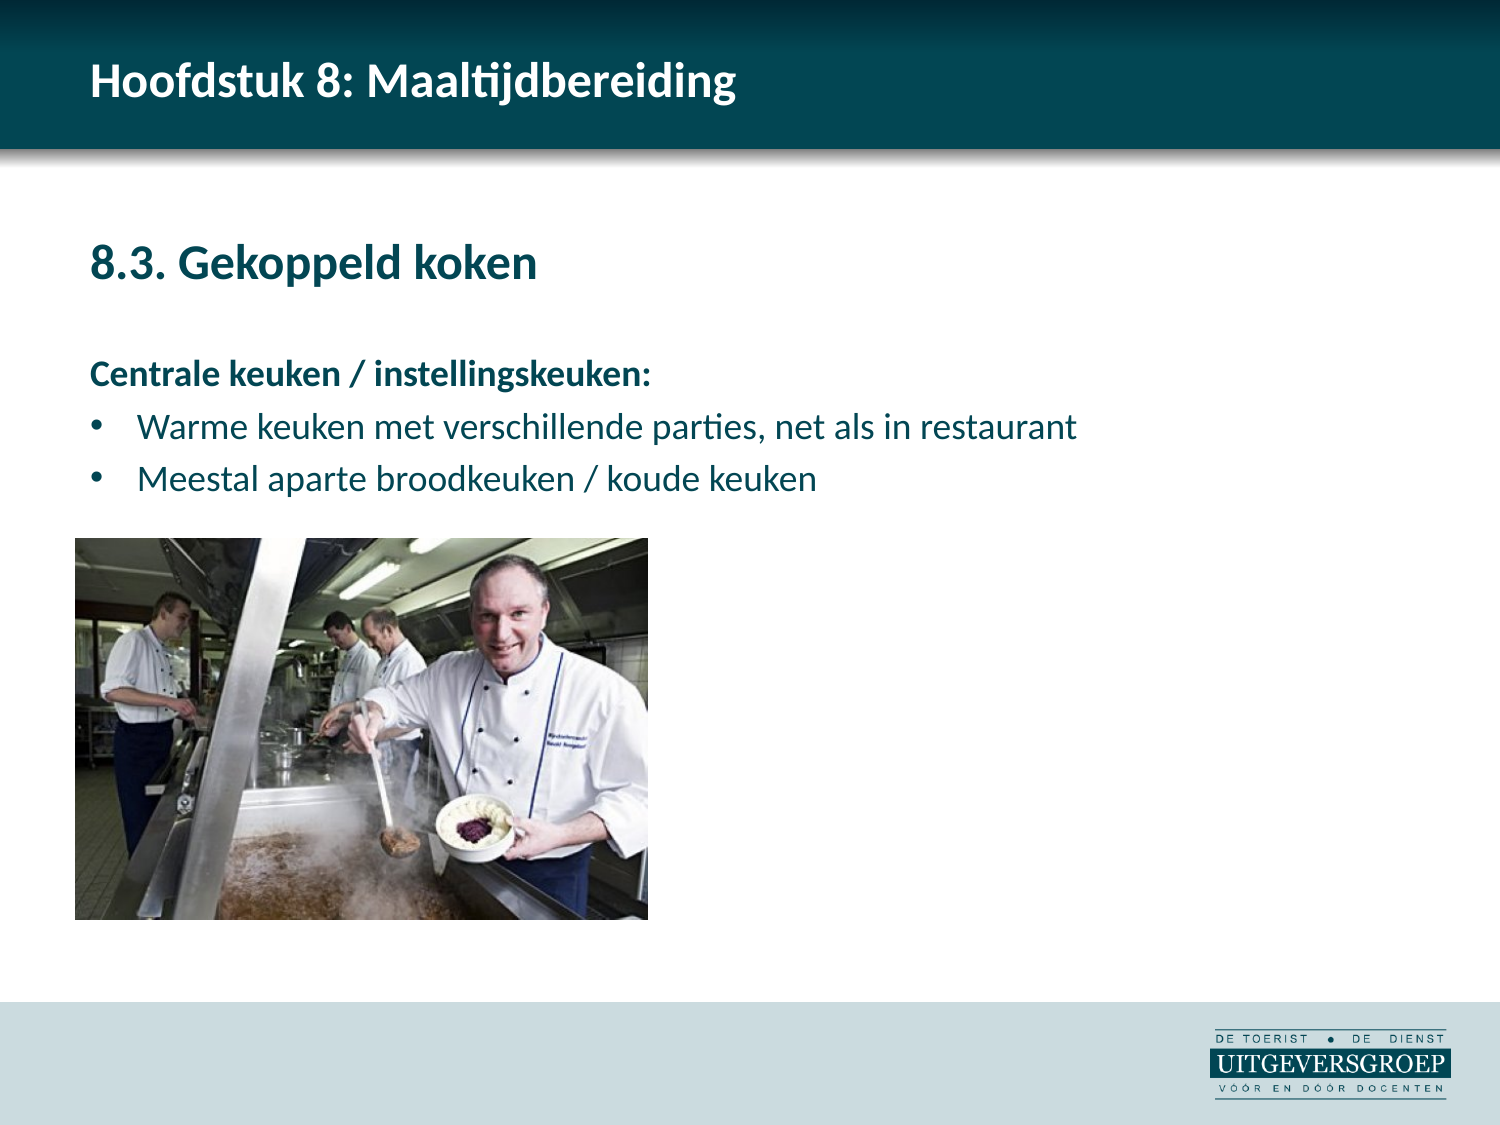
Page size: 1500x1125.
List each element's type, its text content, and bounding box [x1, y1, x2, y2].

picture [1210, 1021, 1451, 1106]
title Hoofdstuk 8: Maaltijdbereiding [75, 0, 1425, 172]
picture [74, 538, 648, 920]
list 8.3. Gekoppeld koken Centrale keuken / instellingskeuken: Warme keuken met verschillende parties, net als in restaurant Meestal aparte broodkeuken / koude keuken [75, 221, 1425, 965]
